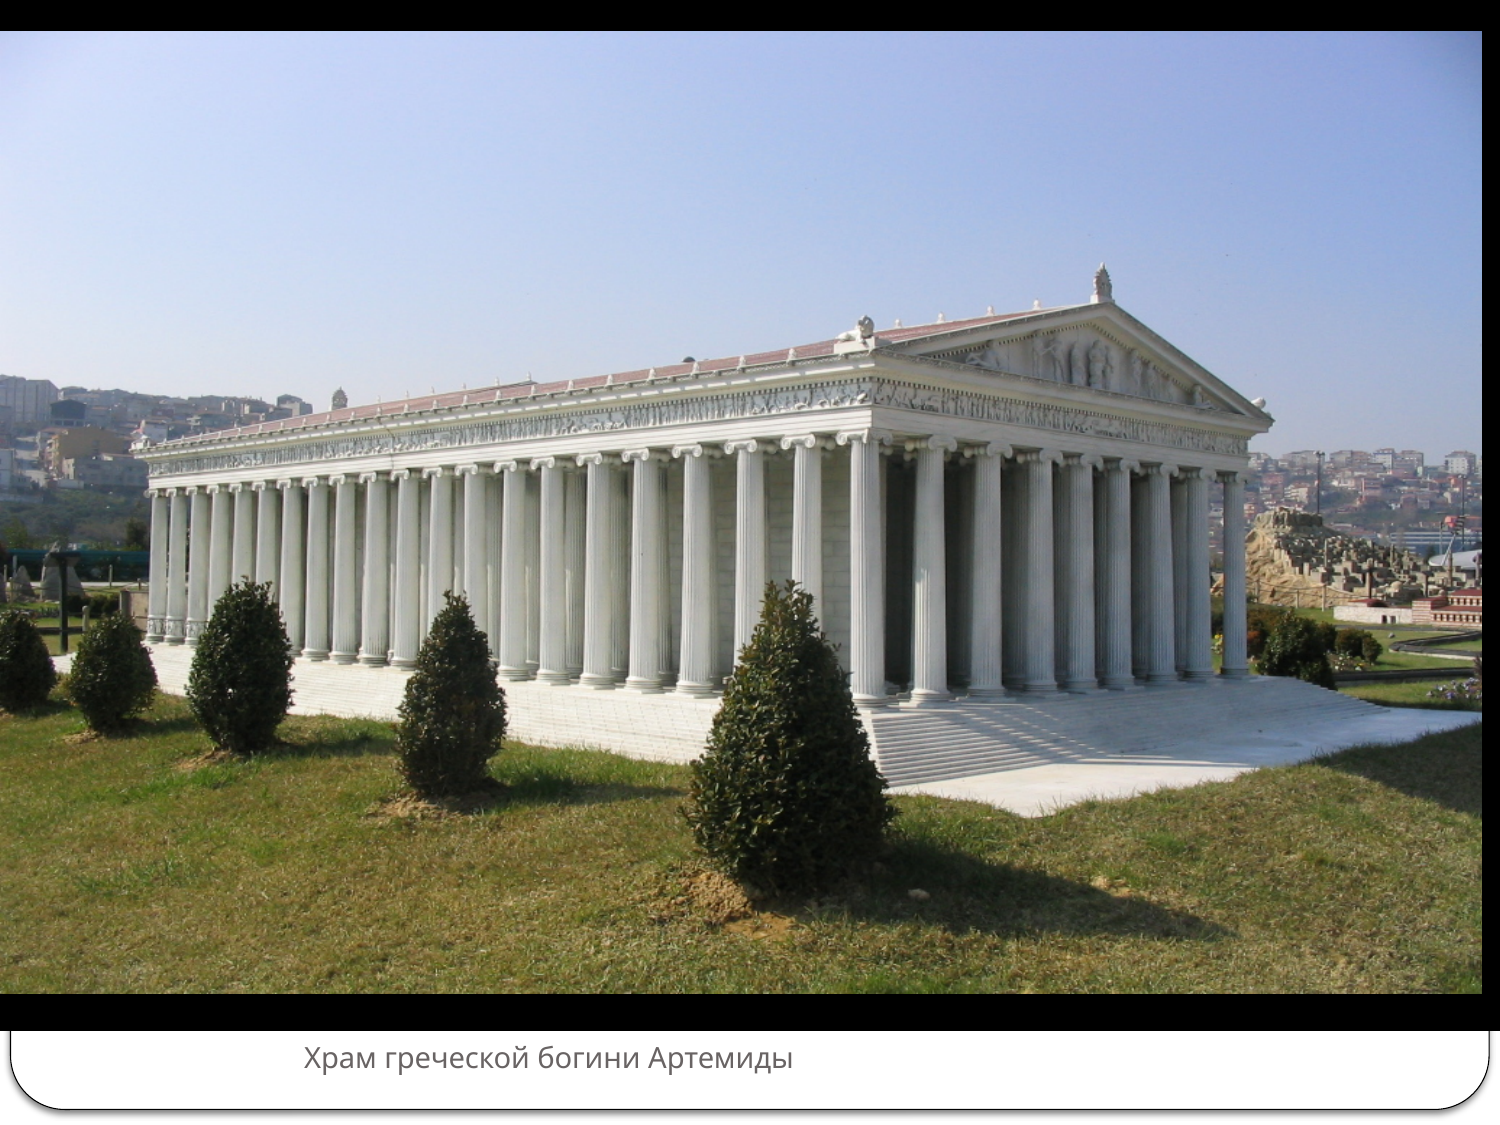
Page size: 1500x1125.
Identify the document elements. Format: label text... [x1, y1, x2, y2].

title Храм греческой богини Артемиды [289, 1032, 1190, 1125]
picture [0, 30, 1483, 994]
